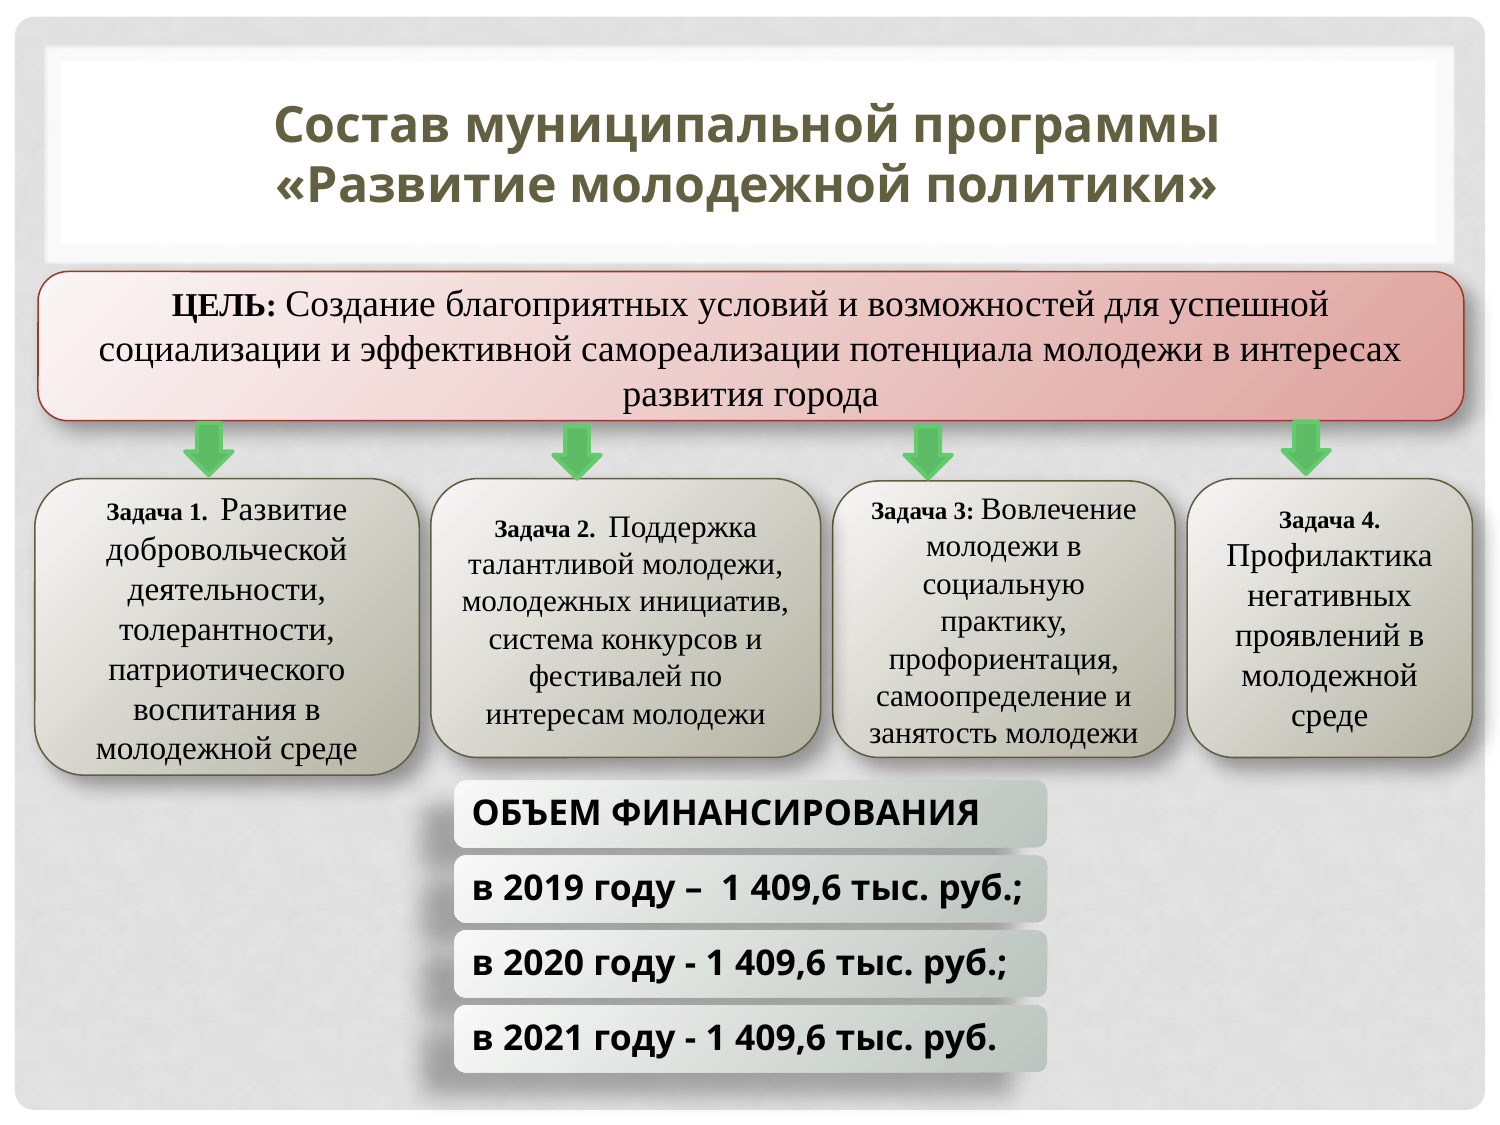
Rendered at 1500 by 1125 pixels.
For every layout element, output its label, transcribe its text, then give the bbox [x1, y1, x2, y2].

text_box Задача 3: Вовлечение молодежи в социальную практику, профориентация, самоопределение и занятость молодежи [836, 480, 1177, 759]
text_box [183, 420, 235, 478]
text_box [902, 424, 954, 481]
text_box Задача 4. Профилактика негативных проявлений в молодежной среде [1186, 477, 1474, 759]
text_box Задача 1. Развитие добровольческой деятельности, толерантности, патриотического воспитания в молодежной среде [33, 477, 421, 776]
title Состав муниципальной программы «Развитие молодежной политики» [69, 66, 1425, 238]
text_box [454, 774, 1048, 1078]
text_box ЦЕЛЬ: Создание благоприятных условий и возможностей для успешной социализации и эффективной самореализации потенциала молодежи в интересах развития города [37, 270, 1465, 422]
text_box [1280, 419, 1332, 477]
text_box [551, 424, 603, 481]
text_box Задача 2. Поддержка талантливой молодежи, молодежных инициатив, система конкурсов и фестивалей по интересам молодежи [430, 477, 822, 759]
